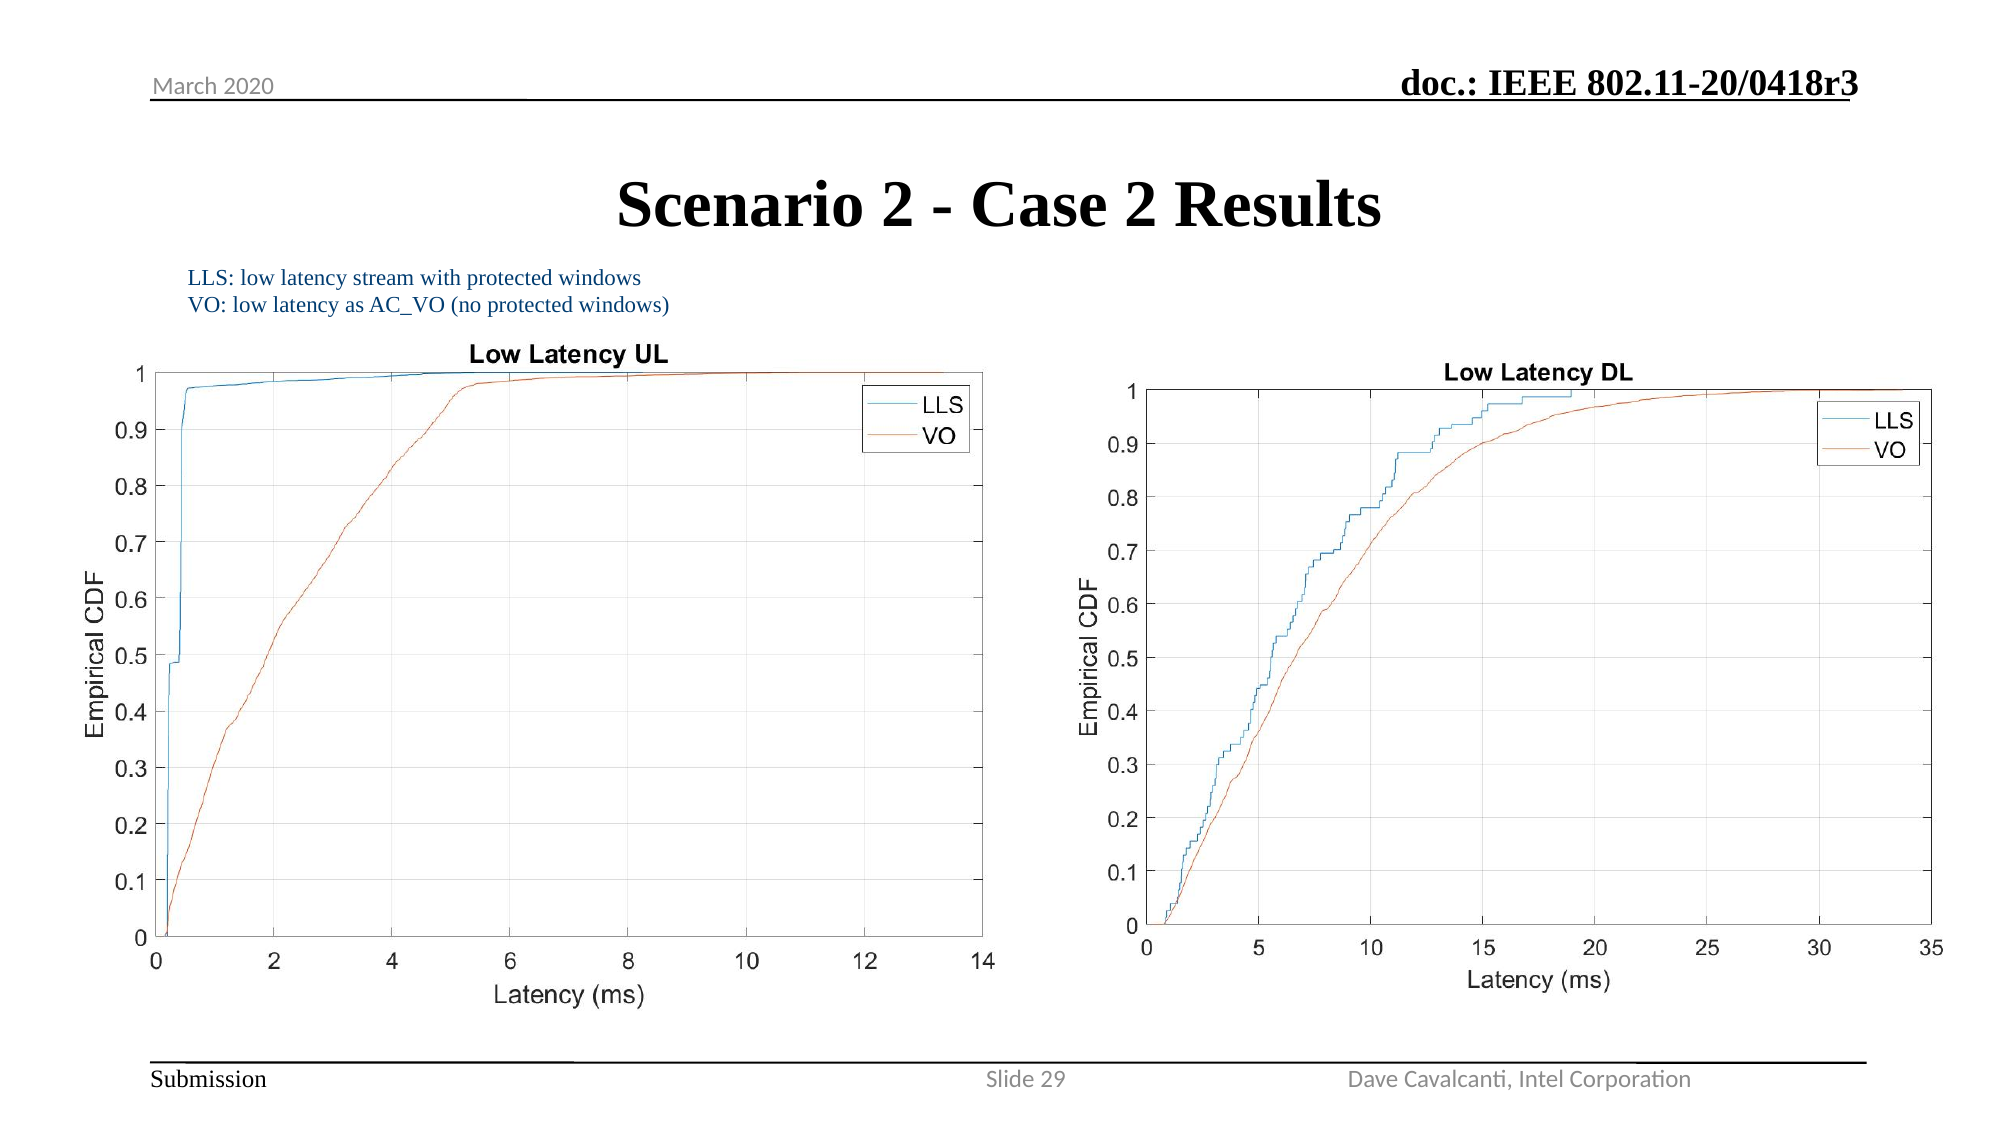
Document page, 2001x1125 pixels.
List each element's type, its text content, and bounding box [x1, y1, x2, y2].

title Scenario 2 - Case 2 Results [149, 112, 1850, 288]
slide_number Slide 29 [950, 1061, 1067, 1123]
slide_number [152, 54, 563, 100]
text_box LLS: low latency stream with protected windows VO: low latency as AC_VO (no protected windows) [187, 262, 985, 318]
picture [50, 320, 1001, 1033]
footer Dave Cavalcanti, Intel Corporation [1171, 1061, 1869, 1093]
picture [1046, 339, 1949, 1017]
